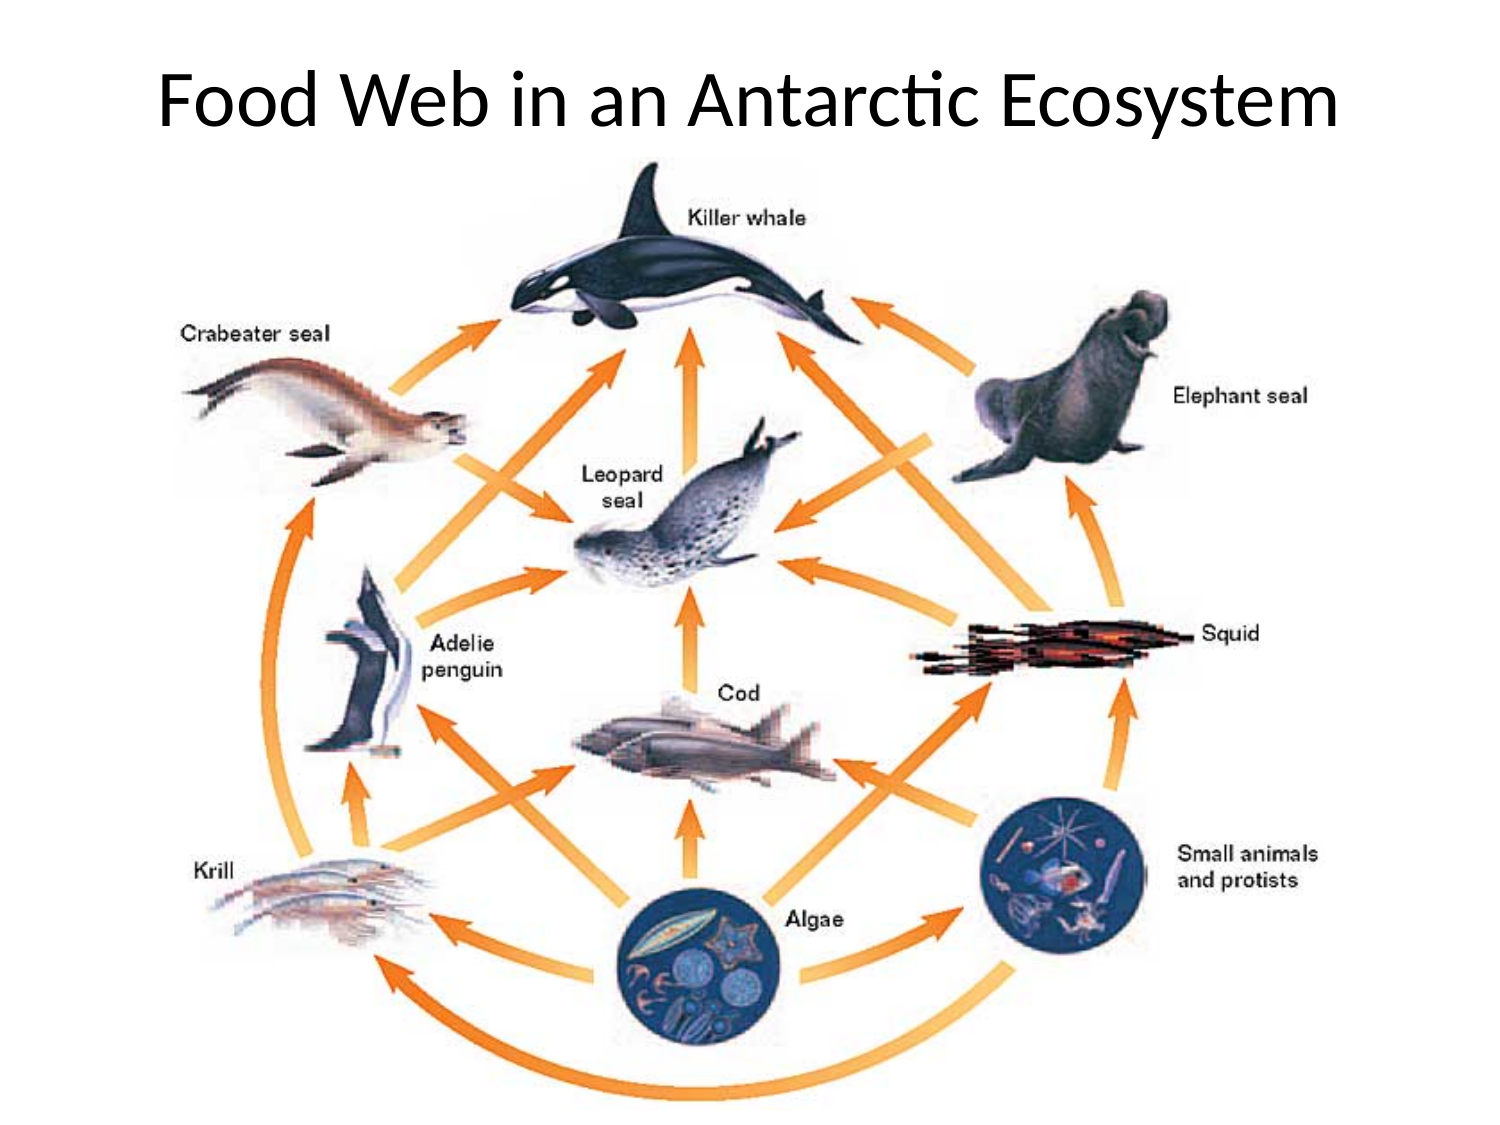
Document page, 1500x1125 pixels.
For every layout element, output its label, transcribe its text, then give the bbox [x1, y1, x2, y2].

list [174, 157, 1326, 1110]
title Food Web in an Antarctic Ecosystem [75, 0, 1425, 188]
